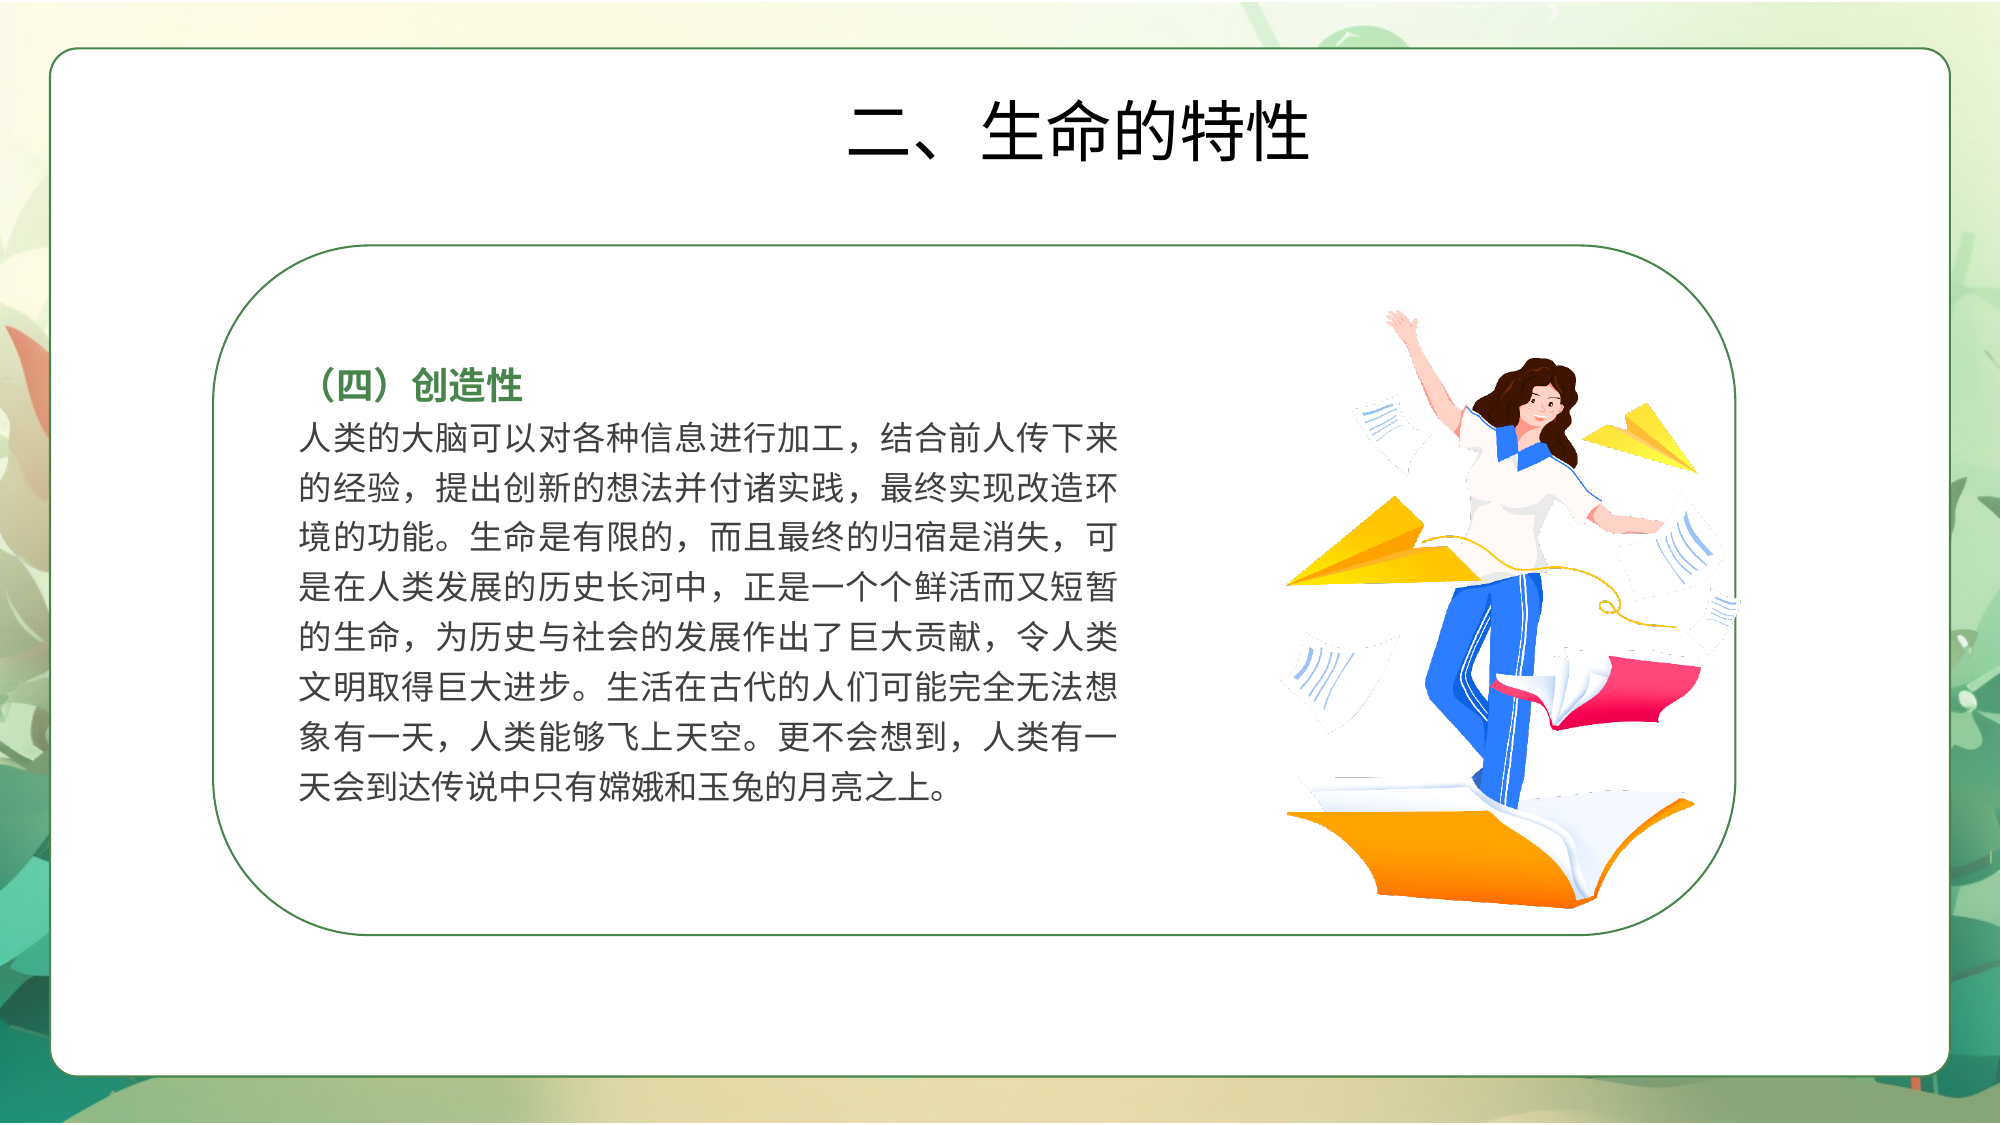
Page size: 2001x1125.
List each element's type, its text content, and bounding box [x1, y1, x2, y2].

picture [0, 2, 2000, 1123]
text_box 二、生命的特性 [459, 82, 1700, 177]
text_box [213, 245, 1736, 936]
